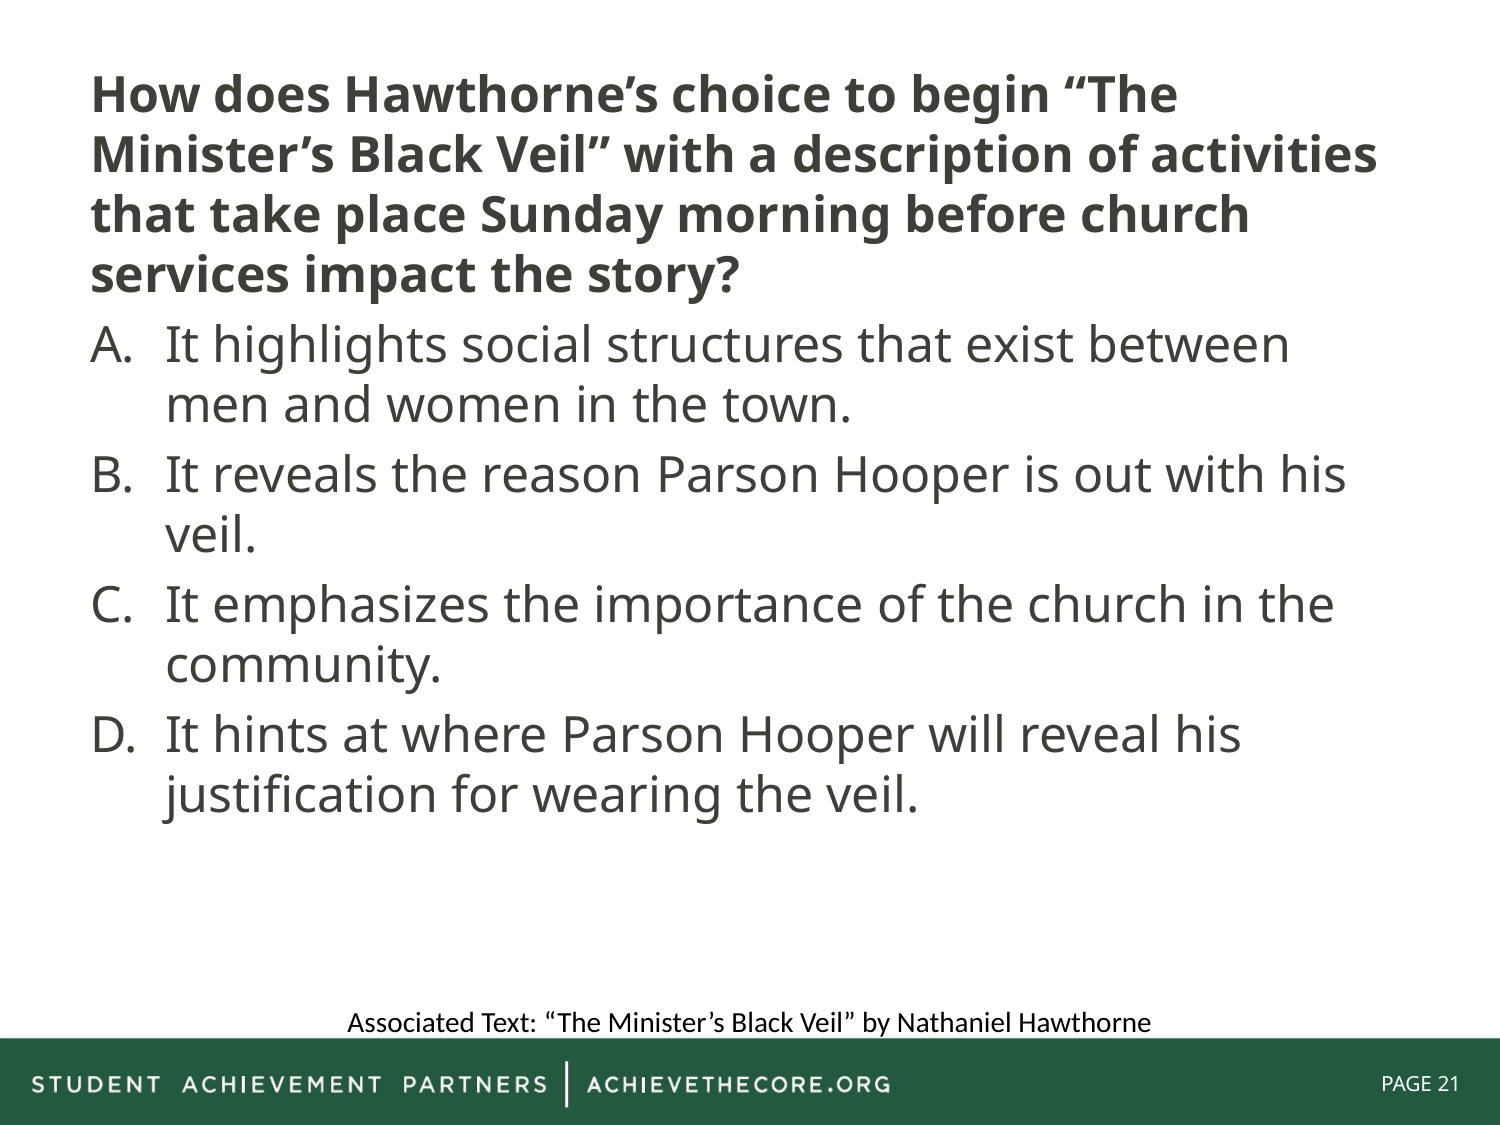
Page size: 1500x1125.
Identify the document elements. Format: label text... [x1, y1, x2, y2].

list How does Hawthorne’s choice to begin “The Minister’s Black Veil” with a description of activities that take place Sunday morning before church services impact the story? It highlights social structures that exist between men and women in the town. It reveals the reason Parson Hooper is out with his veil. It emphasizes the importance of the church in the community. It hints at where Parson Hooper will reveal his justification for wearing the veil. [75, 55, 1425, 995]
text_box Associated Text: “The Minister’s Black Veil” by Nathaniel Hawthorne [74, 995, 1425, 1046]
